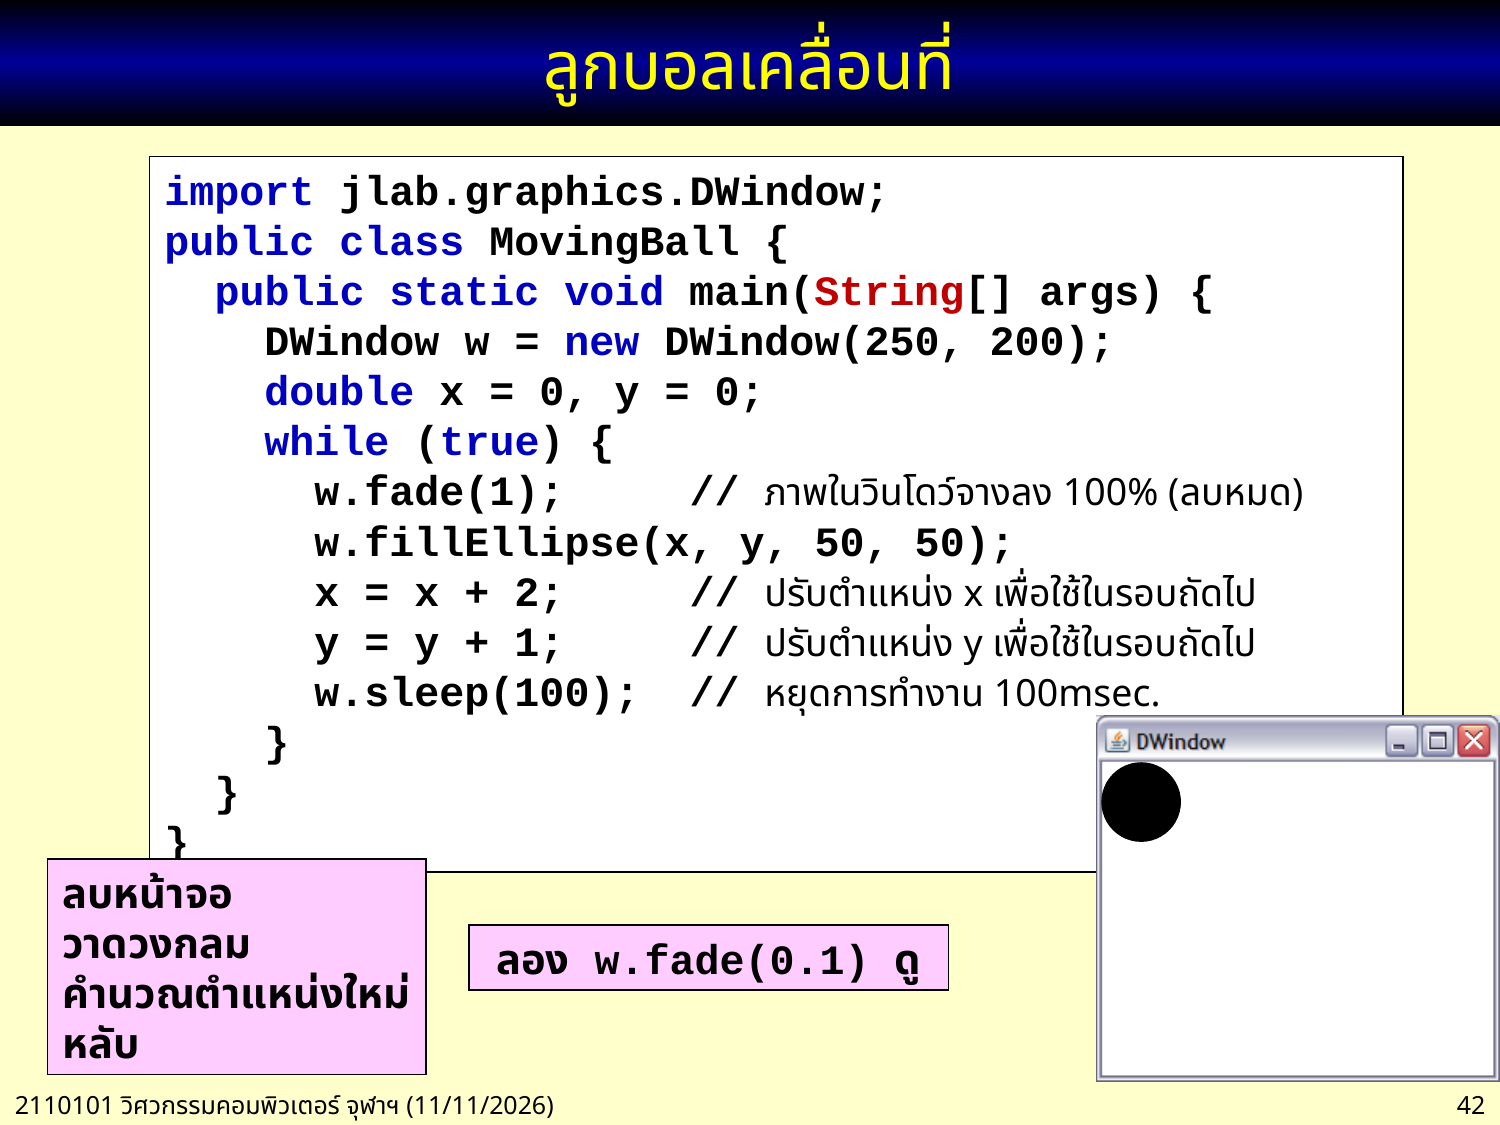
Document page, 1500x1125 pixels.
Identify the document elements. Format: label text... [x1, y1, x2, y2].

text_box import jlab.graphics.DWindow; public class MovingBall { public static void main(String[] args) { DWindow w = new DWindow(250, 200); double x = 0, y = 0; while (true) { w.fade(1); // ภาพในวินโดว์จางลง 100% (ลบหมด) w.fillEllipse(x, y, 50, 50); x = x + 2; // ปรับตำแหน่ง x เพื่อใช้ในรอบถัดไป y = y + 1; // ปรับตำแหน่ง y เพื่อใช้ในรอบถัดไป w.sleep(100); // หยุดการทำงาน 100msec. } } } [149, 156, 1404, 873]
picture [1096, 715, 1500, 1082]
text_box ลอง w.fade(0.1) ดู [468, 924, 949, 991]
text_box ลบหน้าจอ วาดวงกลม คำนวณตำแหน่งใหม่ หลับ [47, 859, 426, 1075]
title ลูกบอลเคลื่อนที่ [0, 0, 1500, 126]
